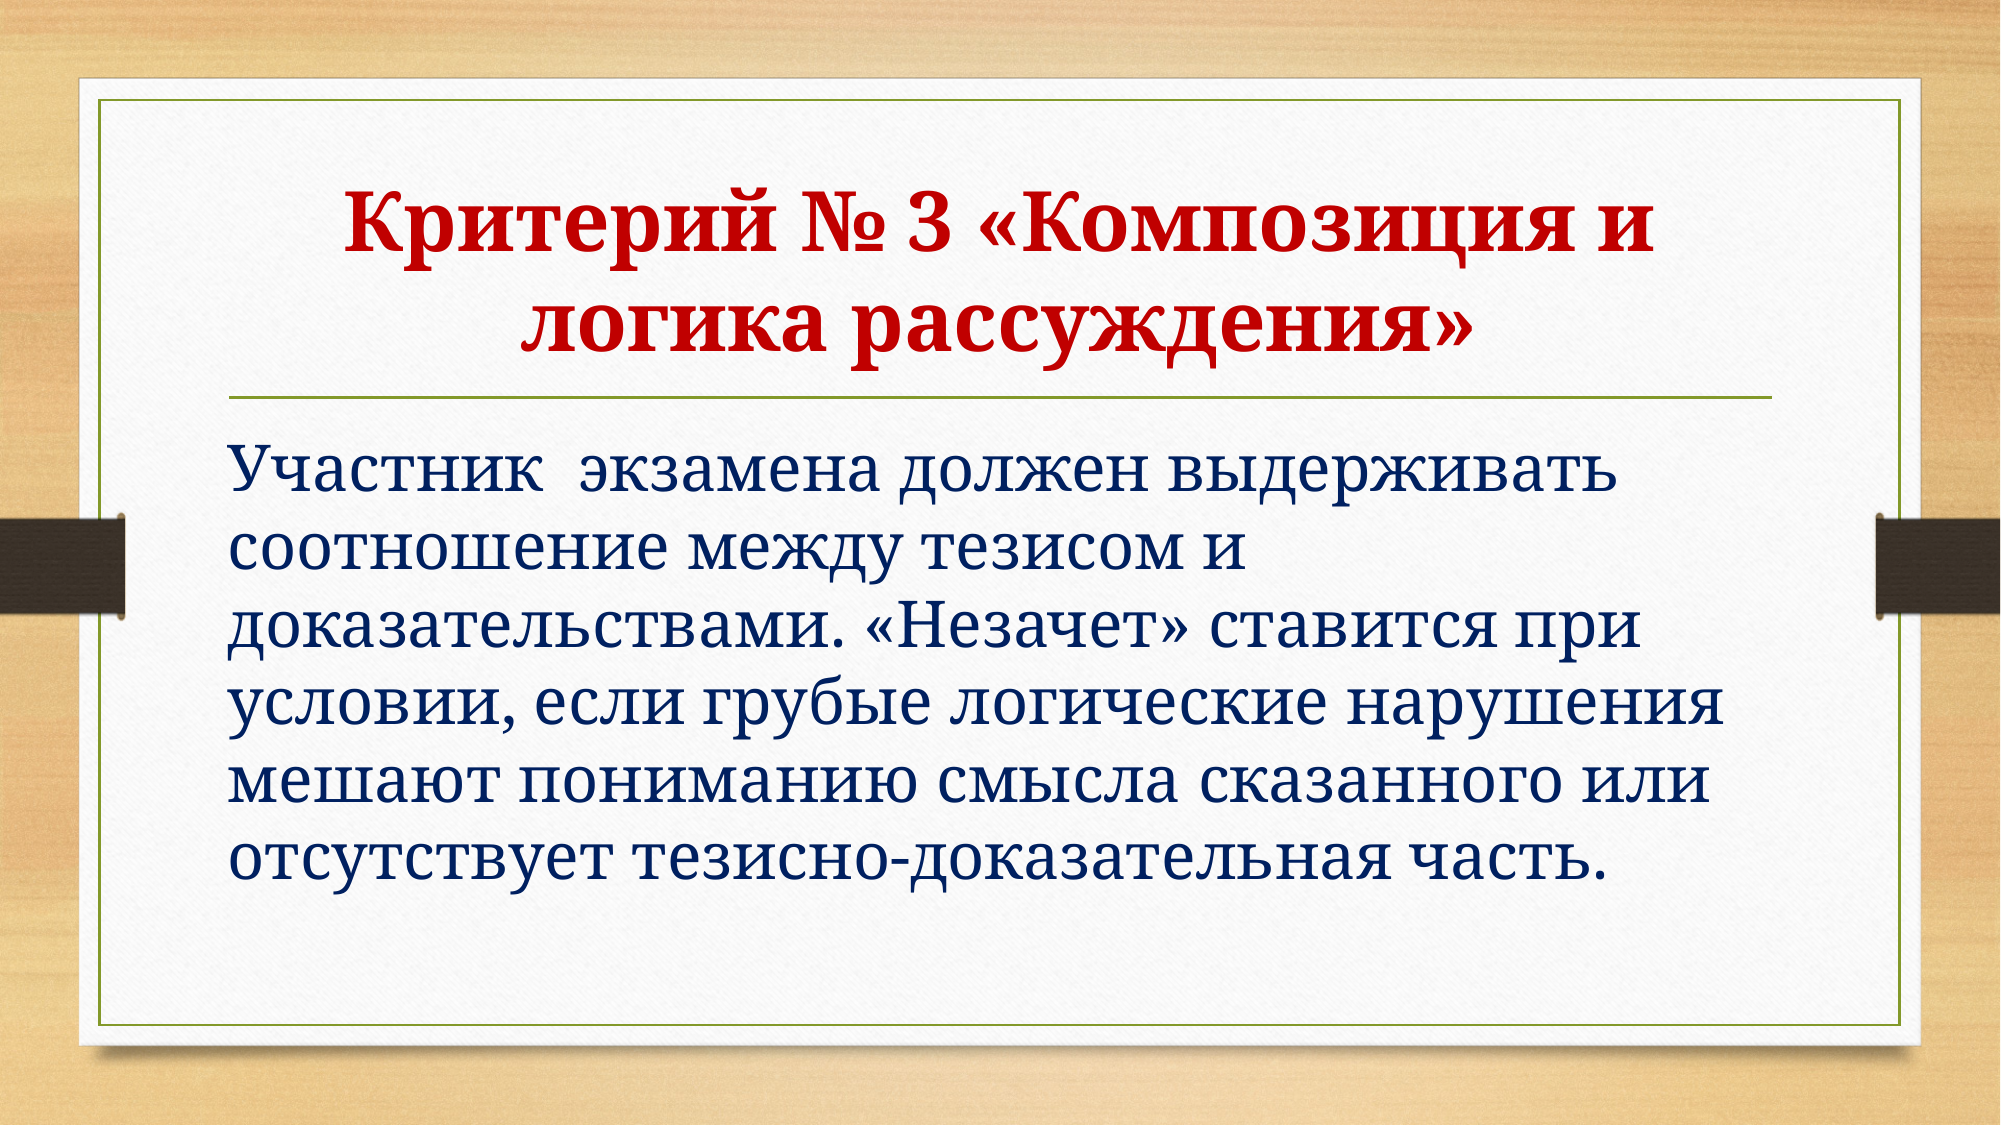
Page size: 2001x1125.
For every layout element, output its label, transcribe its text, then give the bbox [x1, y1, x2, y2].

title Критерий № 3 «Композиция и логика рассуждения» [212, 161, 1788, 375]
picture [0, 0, 2001, 1125]
list Участник экзамена должен выдерживать соотношение между тезисом и доказательствами. «Незачет» ставится при условии, если грубые логические нарушения мешают пониманию смысла сказанного или отсутствует тезисно-доказательная часть. [212, 419, 1788, 964]
